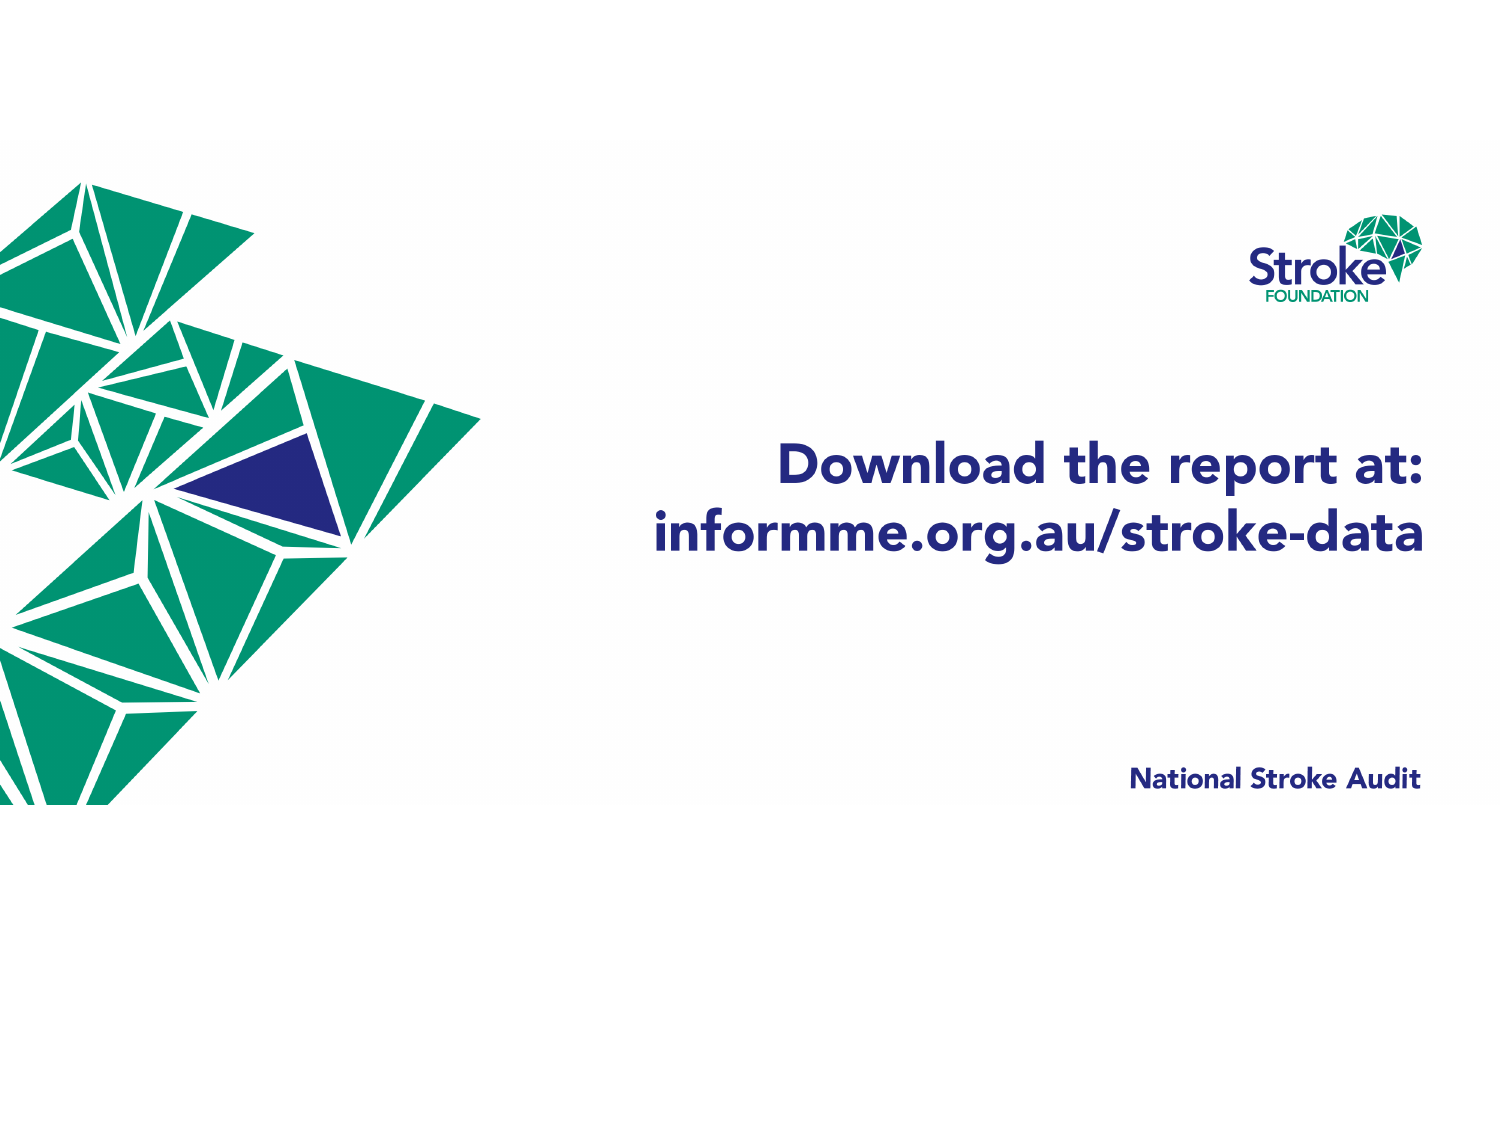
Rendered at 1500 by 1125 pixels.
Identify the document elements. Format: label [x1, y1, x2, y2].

picture [0, 140, 1500, 805]
